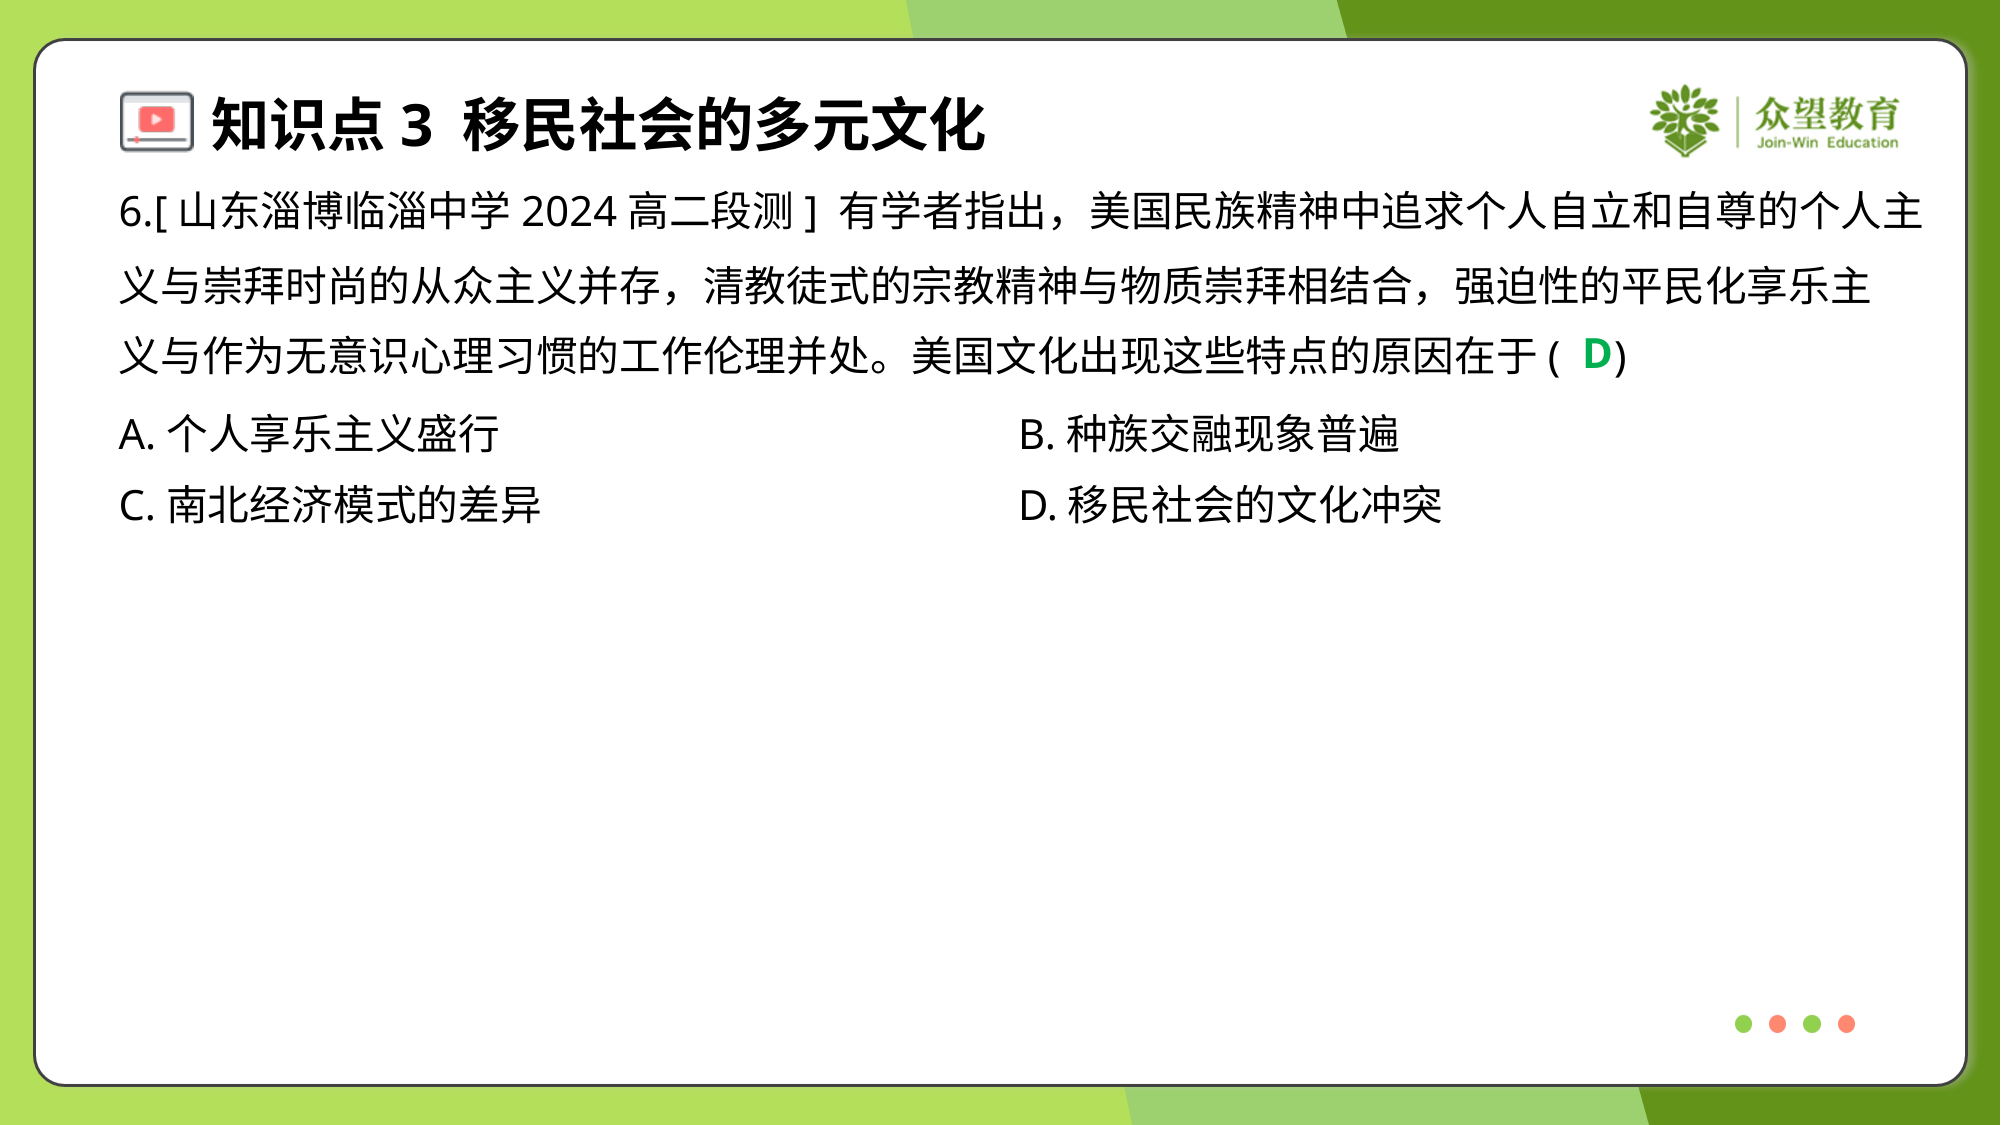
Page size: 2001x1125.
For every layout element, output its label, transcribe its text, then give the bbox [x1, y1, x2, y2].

text_box 6.[山东淄博临淄中学2024高二段测] 有学者指出，美国民族精神中追求个人自立和自尊的个人主 义与崇拜时尚的从众主义并存，清教徒式的宗教精神与物质崇拜相结合，强迫性的平民化享乐主 义与作为无意识心理习惯的工作伦理并处。美国文化出现这些特点的原因在于( ) [118, 159, 1883, 373]
text_box A.个人享乐主义盛行 B.种族交融现象普遍 C.南北经济模式的差异 D.移民社会的文化冲突 [118, 382, 1883, 522]
picture [0, 0, 2000, 1125]
text_box D [1565, 306, 1630, 371]
